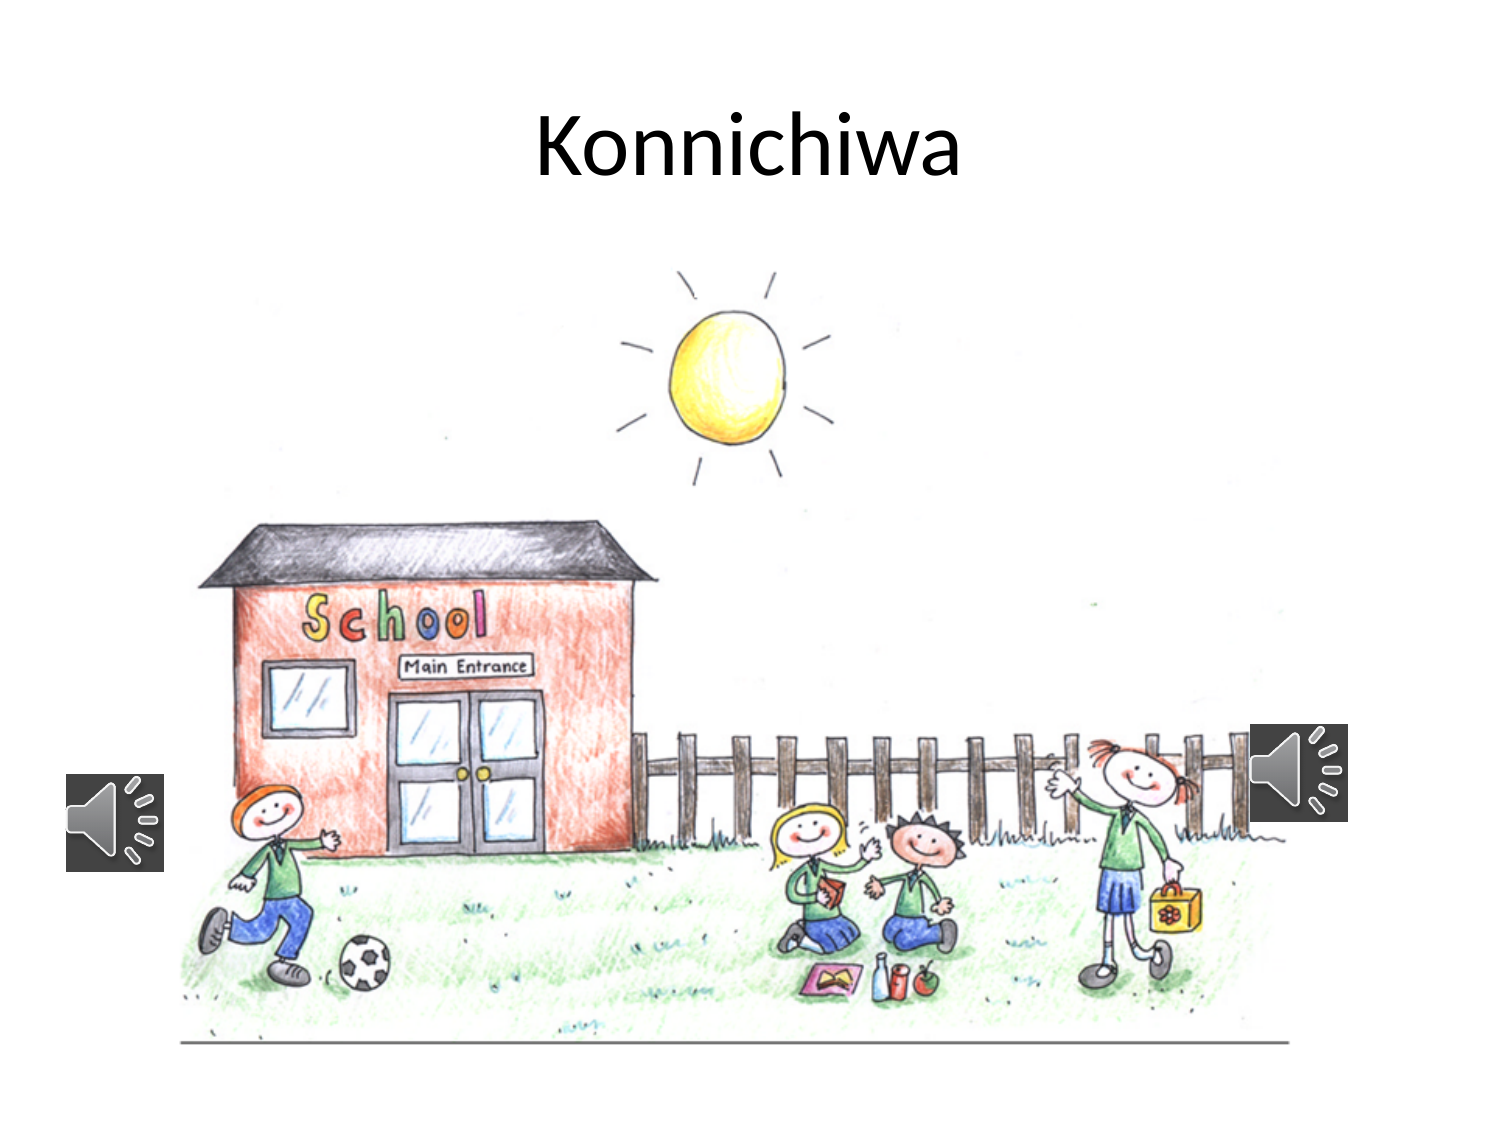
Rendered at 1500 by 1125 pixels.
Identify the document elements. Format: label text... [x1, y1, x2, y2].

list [147, 262, 1315, 1071]
title Konnichiwa [75, 45, 1425, 233]
picture [1248, 722, 1350, 824]
picture [64, 772, 166, 874]
